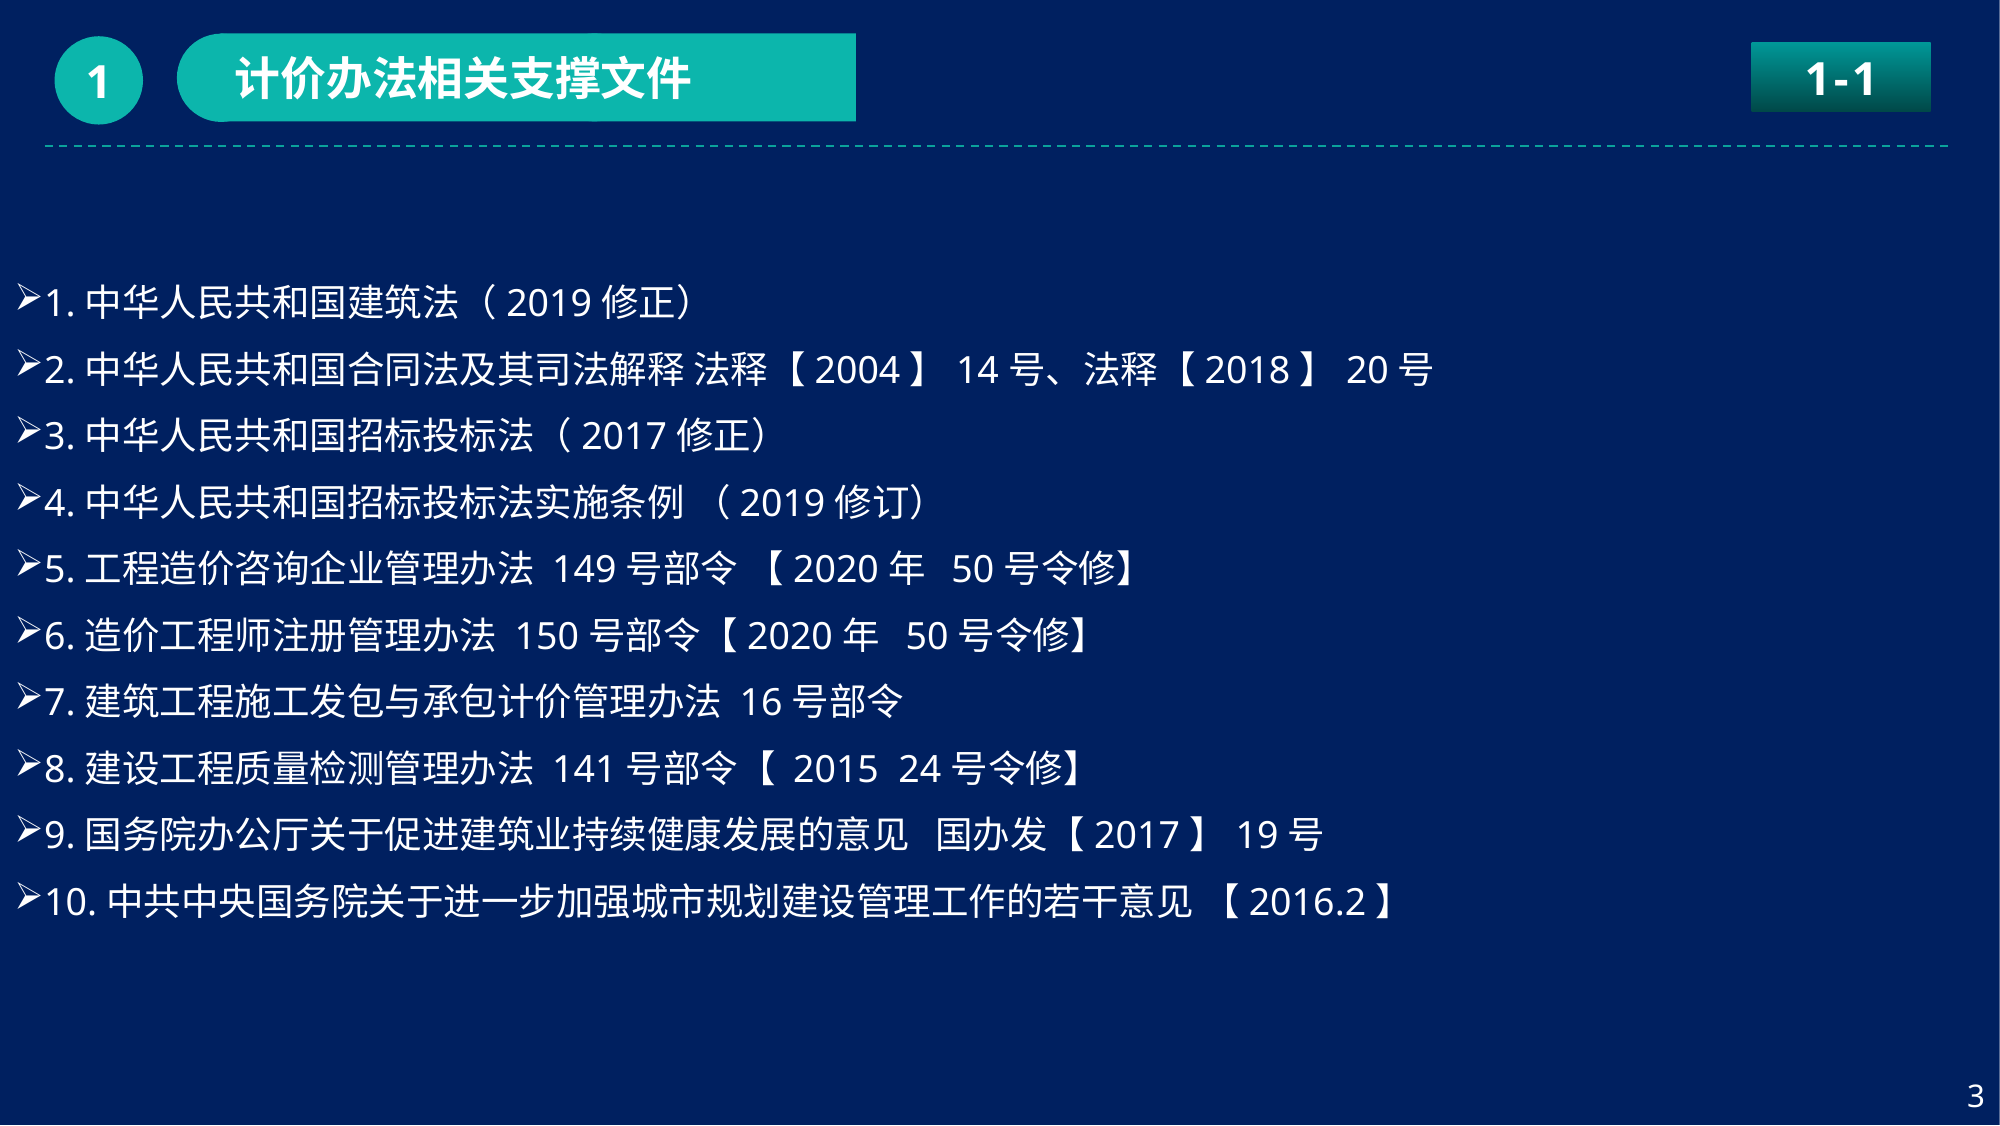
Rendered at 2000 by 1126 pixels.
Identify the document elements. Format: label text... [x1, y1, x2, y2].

text_box 1.中华人民共和国建筑法（2019修正） 2.中华人民共和国合同法及其司法解释 法释【2004】14号、法释【2018】20号 3.中华人民共和国招标投标法（2017修正） 4.中华人民共和国招标投标法实施条例 （2019修订） 5.工程造价咨询企业管理办法 149号部令 【2020年 50号令修】 6.造价工程师注册管理办法 150号部令【2020年 50号令修】 7.建筑工程施工发包与承包计价管理办法 16号部令 8.建设工程质量检测管理办法 141号部令【 2015 24号令修】 9.国务院办公厅关于促进建筑业持续健康发展的意见 国办发【2017】19号 10.中共中央国务院关于进一步加强城市规划建设管理工作的若干意见 【2016.2】 [0, 250, 2000, 976]
text_box 3 [1905, 1065, 2000, 1126]
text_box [44, 33, 1954, 146]
